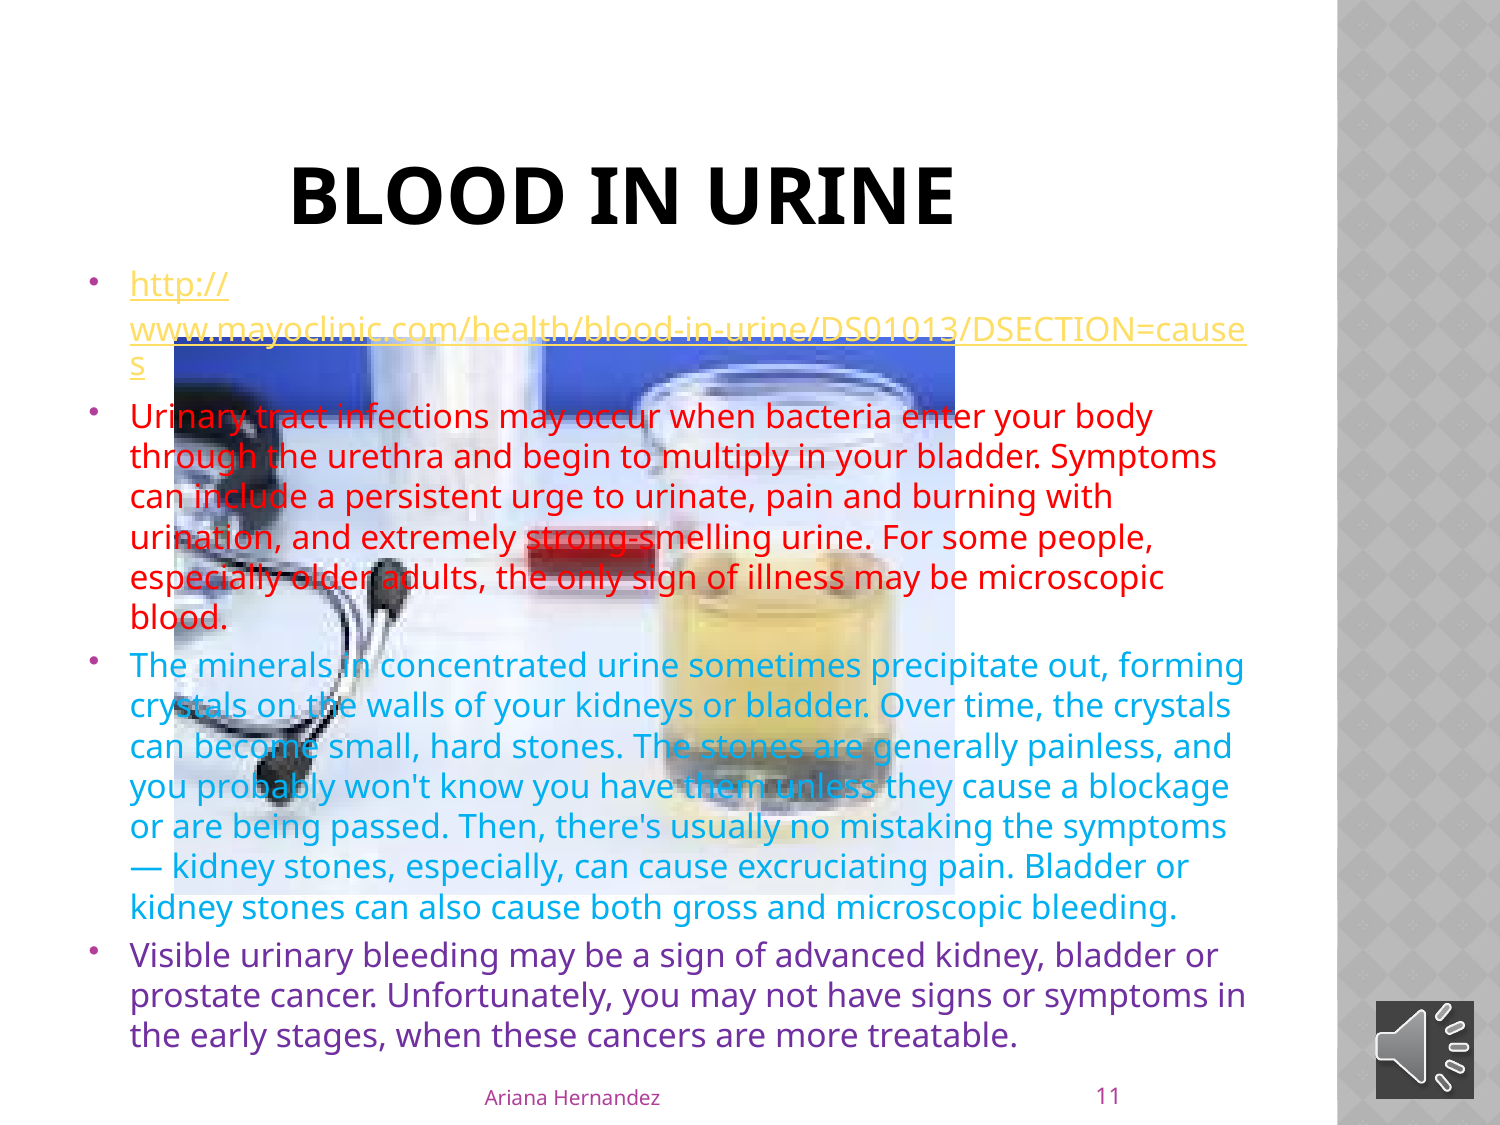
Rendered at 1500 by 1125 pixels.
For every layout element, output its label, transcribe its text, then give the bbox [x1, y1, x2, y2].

picture [1374, 999, 1476, 1101]
title Blood in urine [75, 52, 1263, 240]
footer Ariana Hernandez [75, 1075, 675, 1114]
list http://www.mayoclinic.com/health/blood-in-urine/DS01013/DSECTION=causes Urinary tract infections may occur when bacteria enter your body through the urethra and begin to multiply in your bladder. Symptoms can include a persistent urge to urinate, pain and burning with urination, and extremely strong-smelling urine. For some people, especially older adults, the only sign of illness may be microscopic blood. The minerals in concentrated urine sometimes precipitate out, forming crystals on the walls of your kidneys or bladder. Over time, the crystals can become small, hard stones. The stones are generally painless, and you probably won't know you have them unless they cause a blockage or are being passed. Then, there's usually no mistaking the symptoms — kidney stones, especially, can cause excruciating pain. Bladder or kidney stones can also cause both gross and microscopic bleeding. Visible urinary bleeding may be a sign of advanced kidney, bladder or prostate cancer. Unfortunately, you may not have signs or symptoms in the early stages, when these cancers are more treatable. [75, 254, 1263, 1050]
picture [177, 830, 185, 835]
picture [174, 336, 956, 895]
picture [944, 863, 952, 875]
slide_number 11 [1025, 1075, 1122, 1113]
